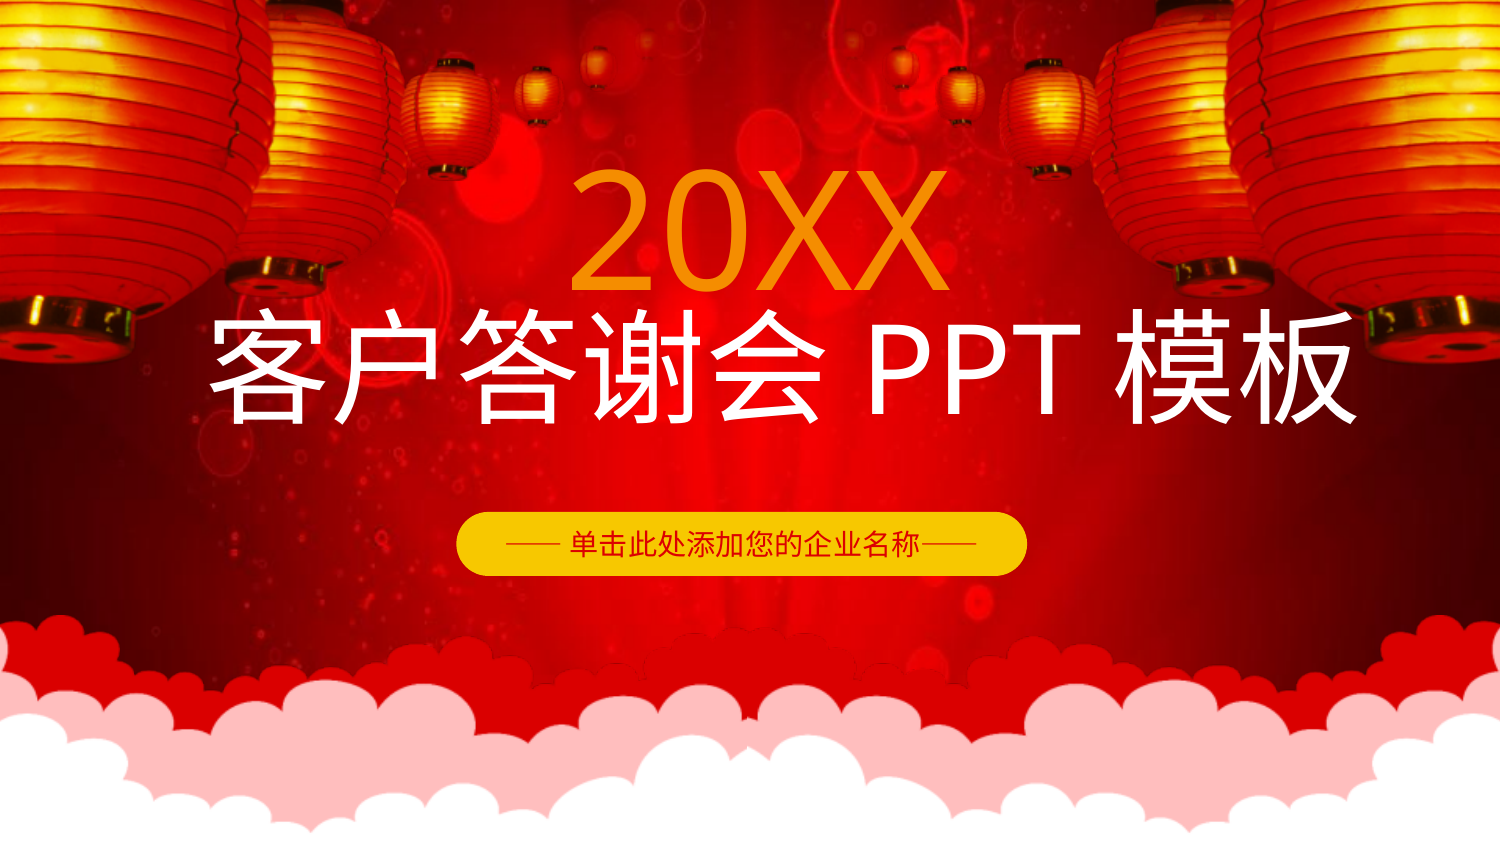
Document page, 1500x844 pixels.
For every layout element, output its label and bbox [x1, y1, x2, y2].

text_box [0, 615, 1500, 844]
picture [0, 0, 1500, 615]
